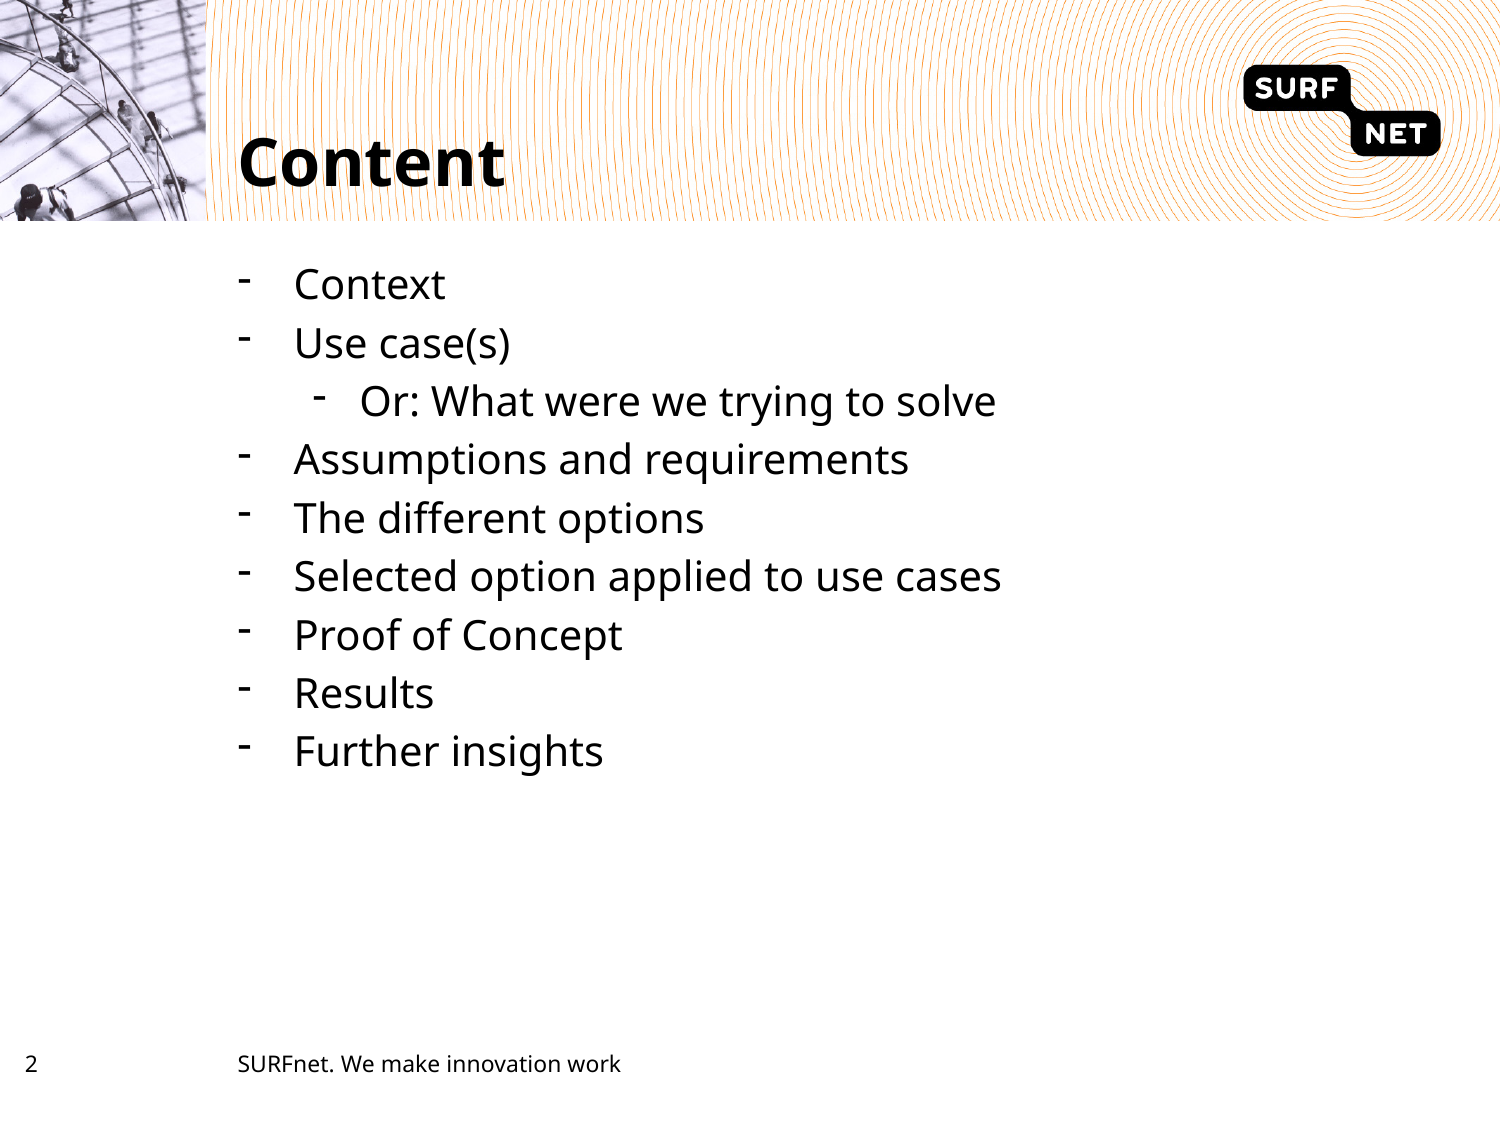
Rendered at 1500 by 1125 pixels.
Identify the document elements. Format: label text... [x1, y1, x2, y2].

picture [0, 0, 1500, 221]
list Context Use case(s) Or: What were we trying to solve Assumptions and requirements The different options Selected option applied to use cases Proof of Concept Results Further insights [237, 249, 1388, 1001]
slide_number 1 [24, 1049, 201, 1125]
title Content [237, 24, 1176, 201]
footer SURFnet. We make innovation work [237, 1049, 1388, 1125]
